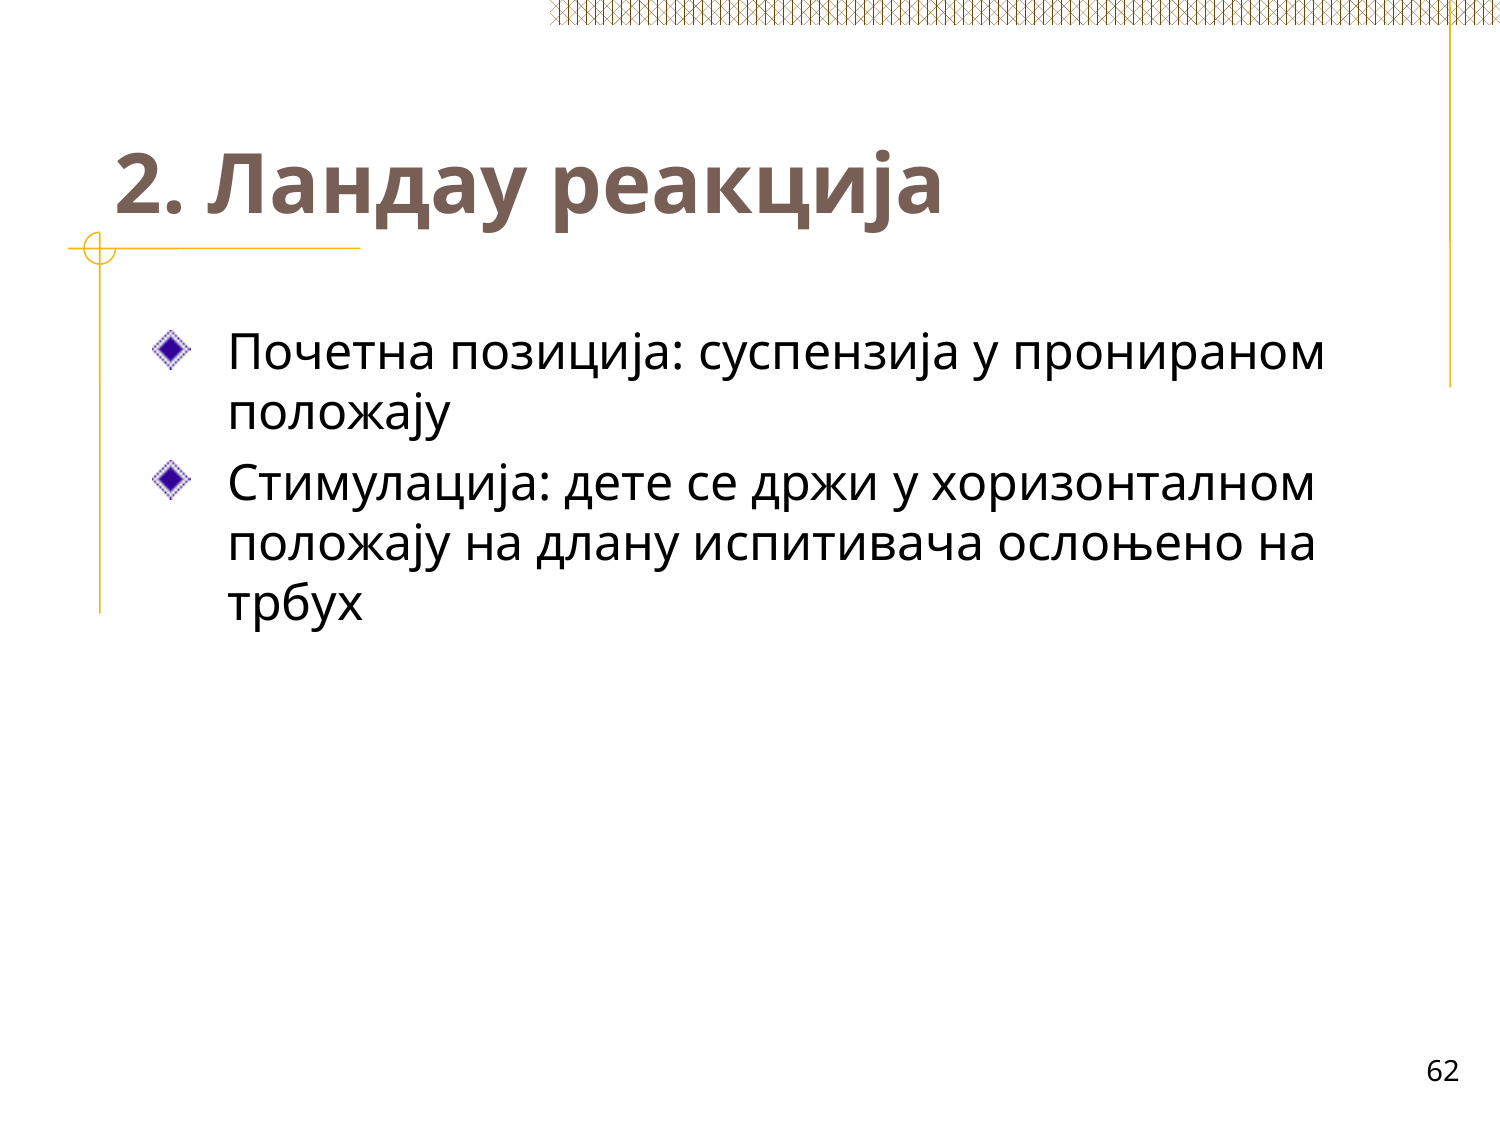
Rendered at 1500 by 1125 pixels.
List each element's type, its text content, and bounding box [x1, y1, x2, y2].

picture [152, 460, 191, 500]
slide_number 62 [1162, 1025, 1475, 1100]
list Почетна позиција: суспензија у пронираном положају Стимулација: дете се држи у хоризонталном положају на длану испитивача ослоњено на трбух [137, 312, 1413, 988]
title 2. Ландау реакција [99, 49, 1376, 238]
picture [152, 330, 191, 370]
